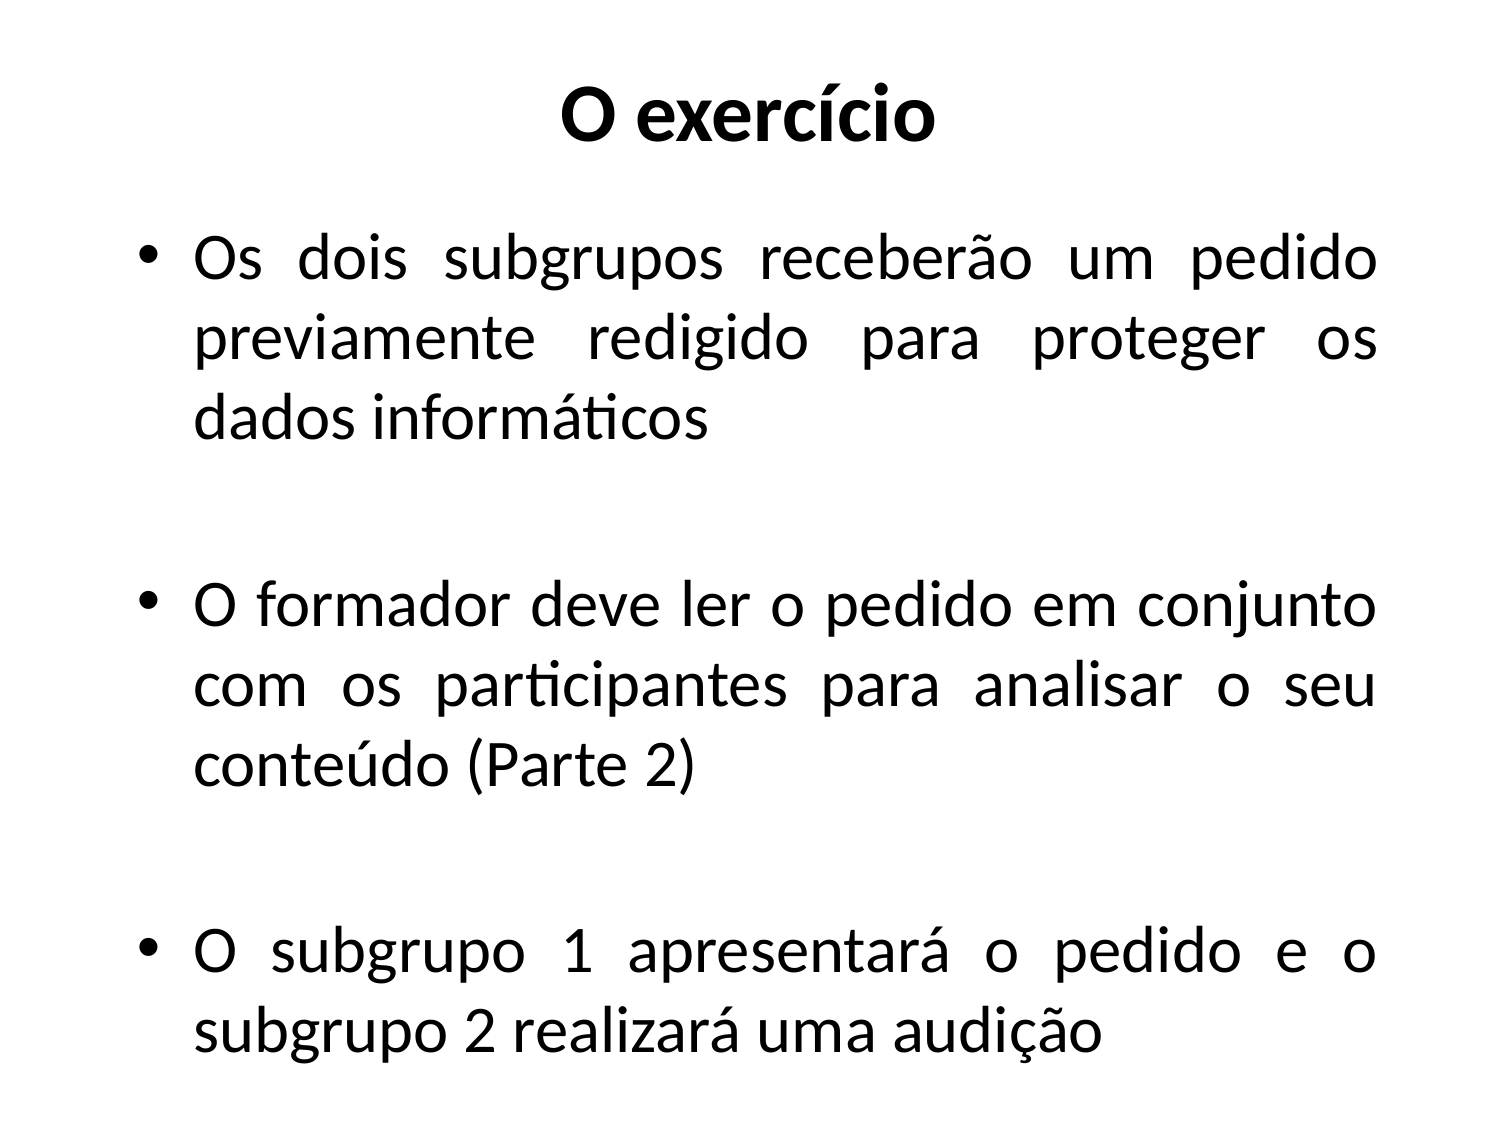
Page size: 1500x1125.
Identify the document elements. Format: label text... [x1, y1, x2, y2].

text_box O exercício [83, 51, 1433, 239]
text_box Os dois subgrupos receberão um pedido previamente redigido para proteger os dados informáticos O formador deve ler o pedido em conjunto com os participantes para analisar o seu conteúdo (Parte 2) O subgrupo 1 apresentará o pedido e o subgrupo 2 realizará uma audição [122, 239, 1394, 1125]
